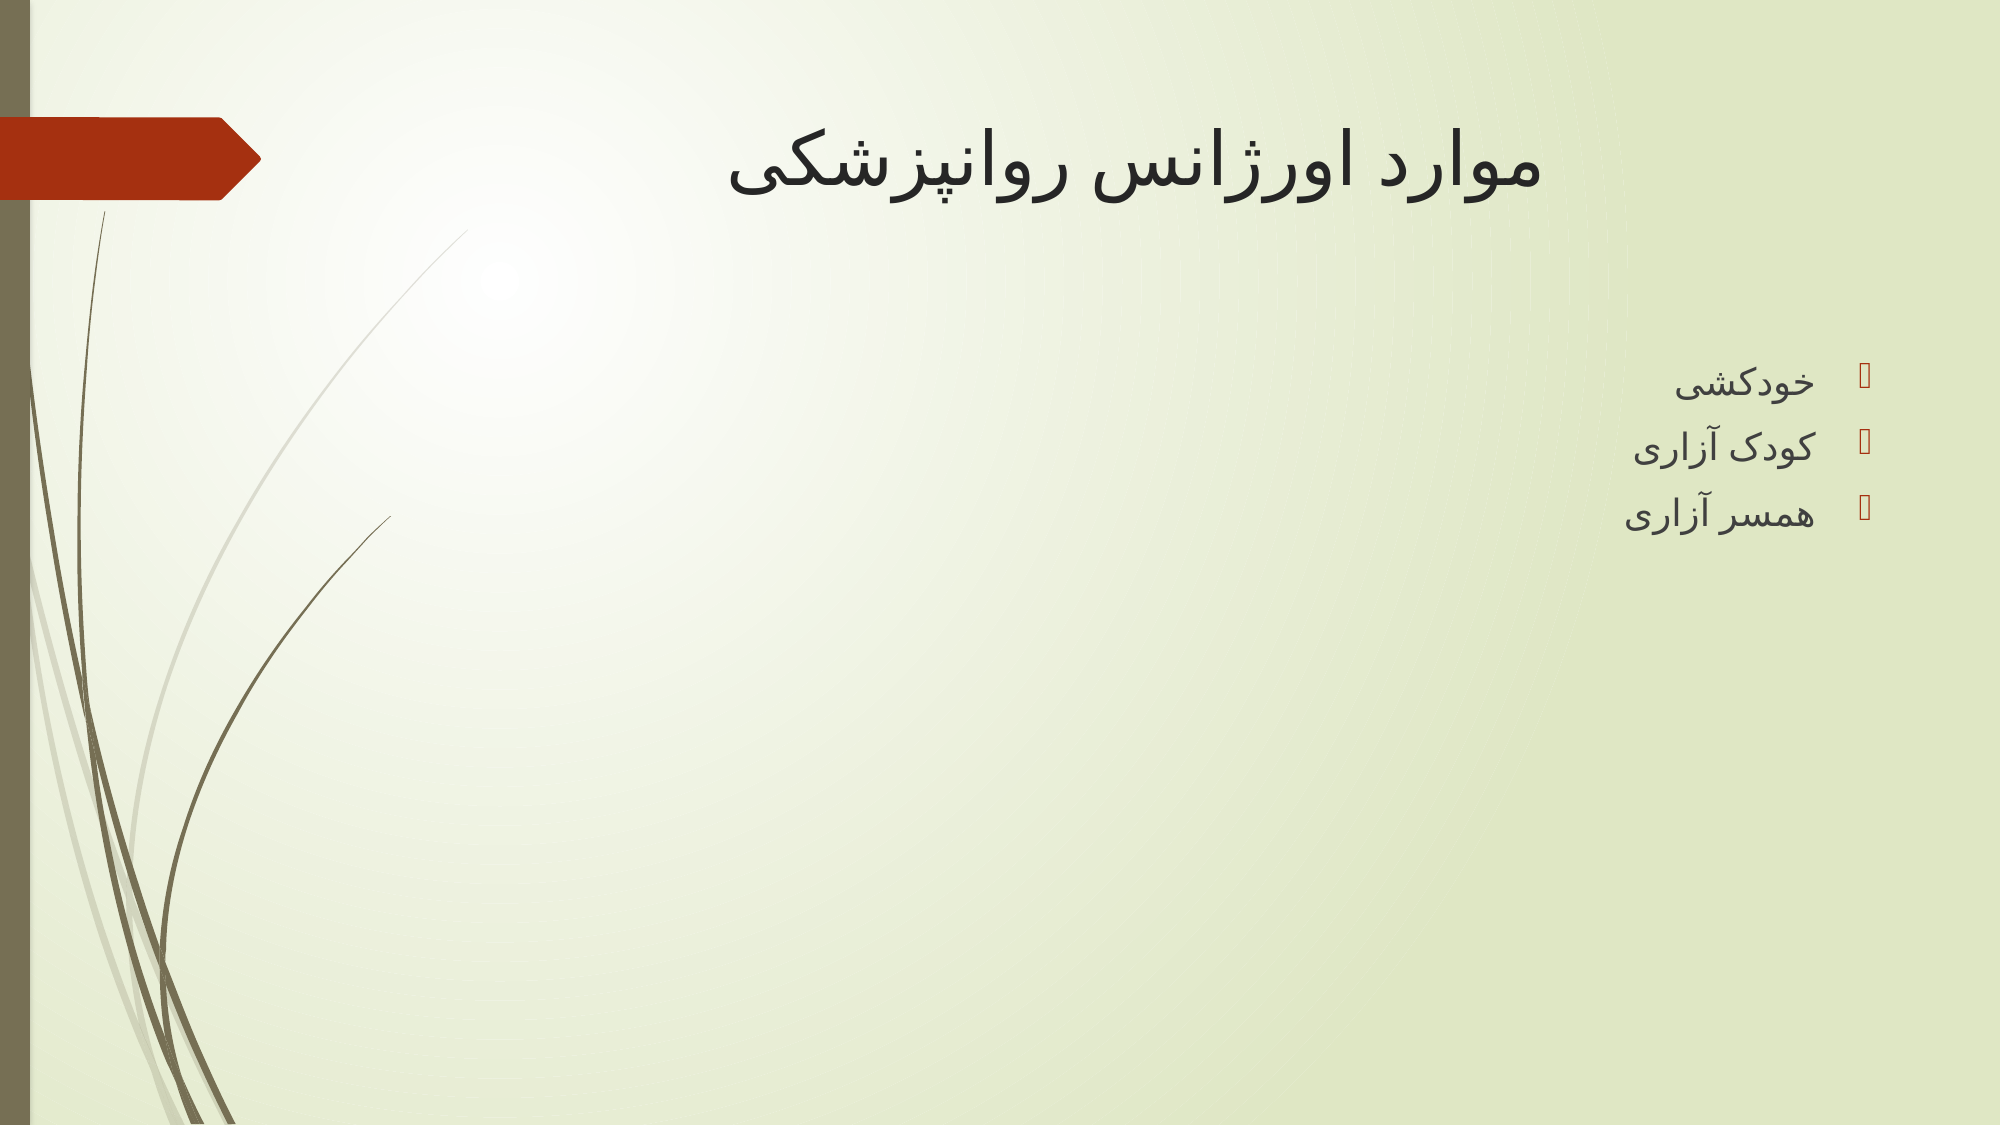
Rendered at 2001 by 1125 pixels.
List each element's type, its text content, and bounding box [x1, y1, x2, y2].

title موارد اورژانس روانپزشکی [425, 102, 1888, 313]
list خودکشی کودک آزاری همسر آزاری [424, 350, 1888, 970]
